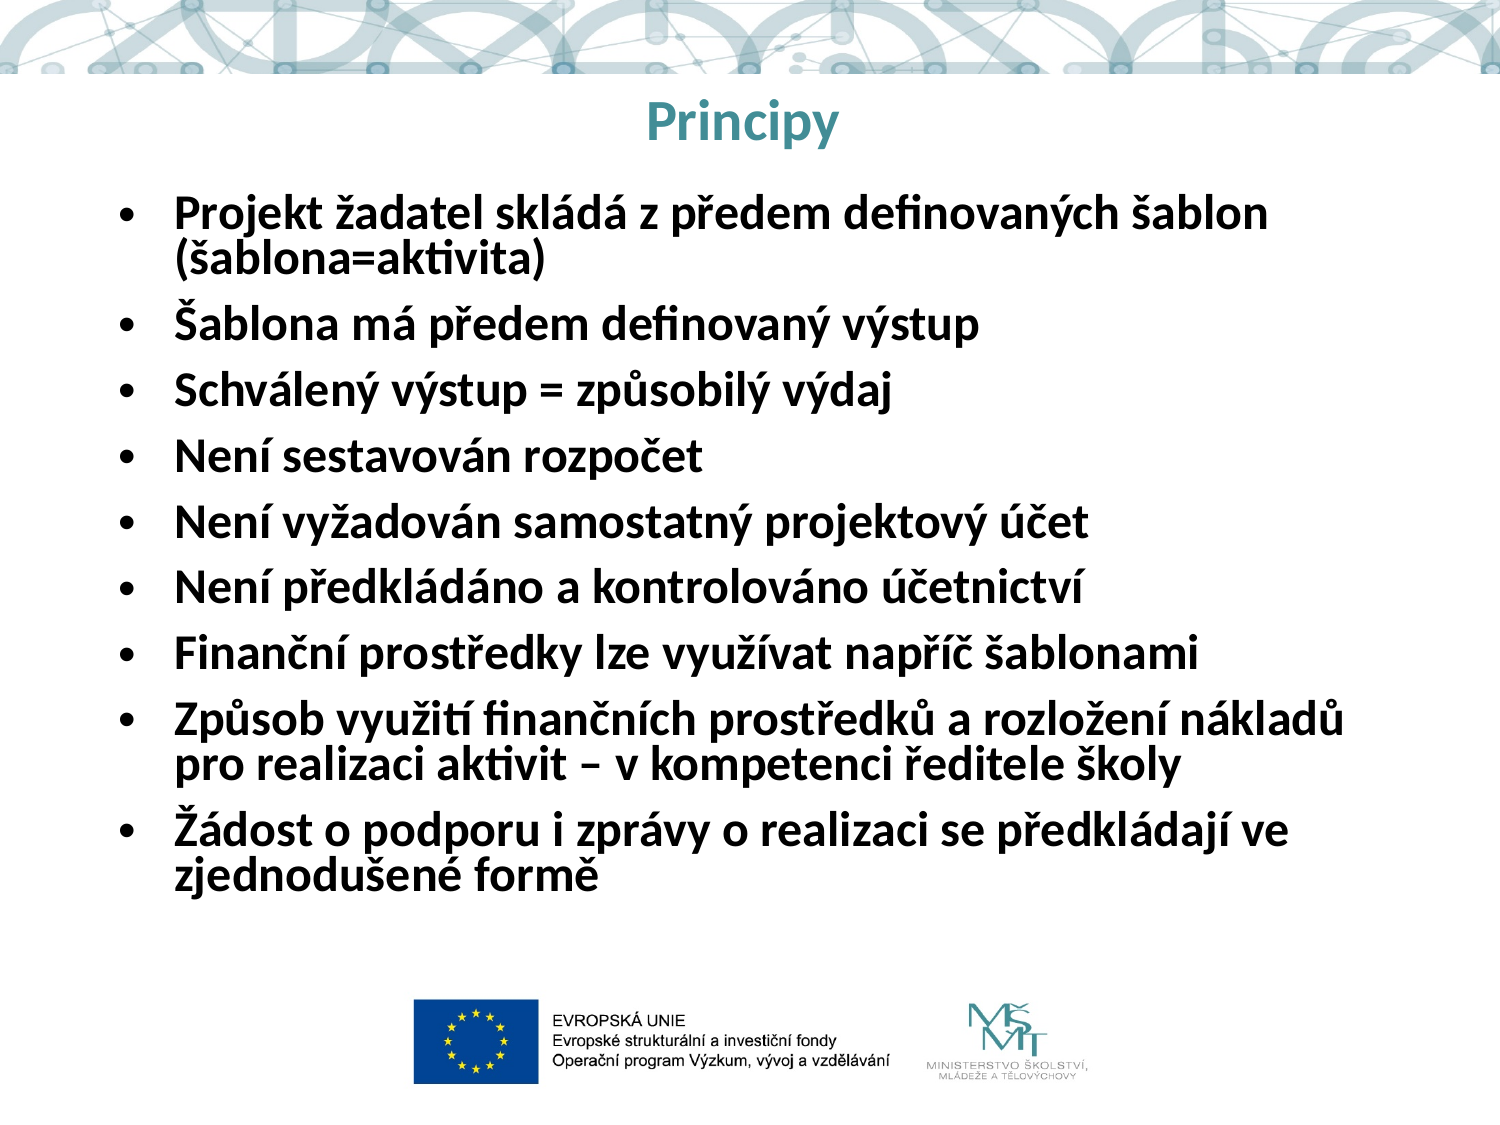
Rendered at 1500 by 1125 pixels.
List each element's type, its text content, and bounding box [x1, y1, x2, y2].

picture [371, 992, 1129, 1125]
title Principy [103, 63, 1397, 186]
list Projekt žadatel skládá z předem definovaných šablon (šablona=aktivita) Šablona má předem definovaný výstup Schválený výstup = způsobilý výdaj Není sestavován rozpočet Není vyžadován samostatný projektový účet Není předkládáno a kontrolováno účetnictví Finanční prostředky lze využívat napříč šablonami Způsob využití finančních prostředků a rozložení nákladů pro realizaci aktivit – v kompetenci ředitele školy Žádost o podporu i zprávy o realizaci se předkládají ve zjednodušené formě [103, 186, 1397, 992]
picture [0, 0, 1500, 74]
